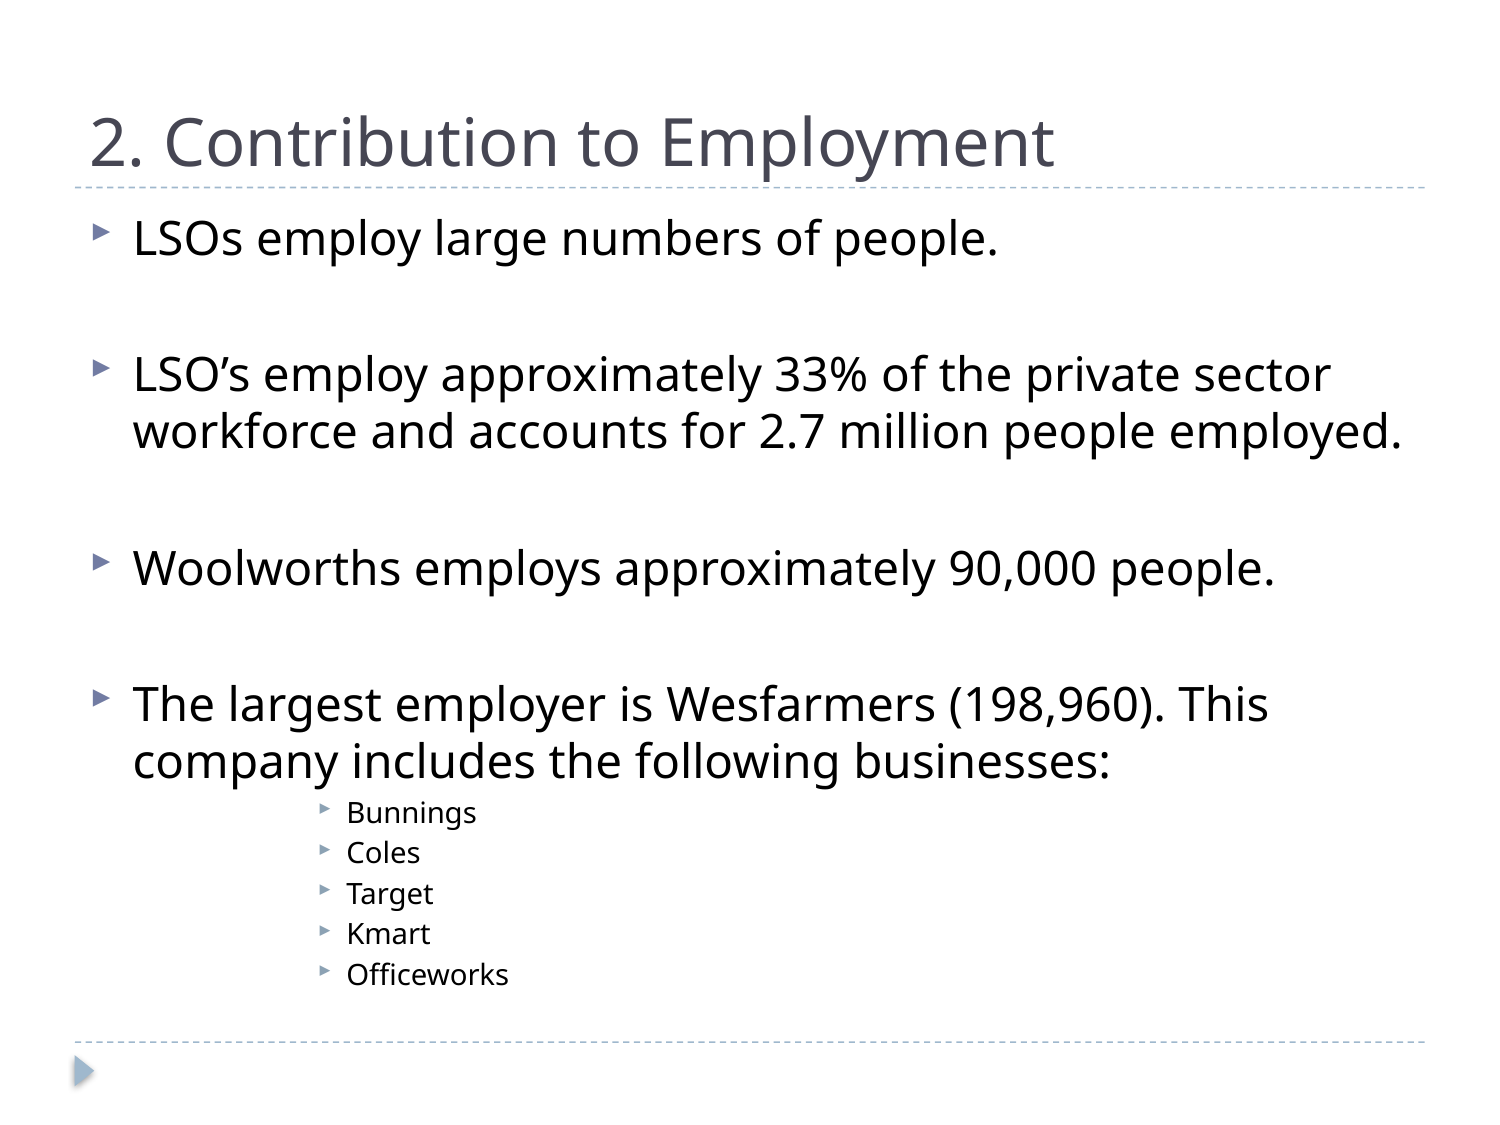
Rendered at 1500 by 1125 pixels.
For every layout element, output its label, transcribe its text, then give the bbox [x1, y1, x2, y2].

list LSOs employ large numbers of people. LSO’s employ approximately 33% of the private sector workforce and accounts for 2.7 million people employed. Woolworths employs approximately 90,000 people. The largest employer is Wesfarmers (198,960). This company includes the following businesses: Bunnings Coles Target Kmart Officeworks [75, 200, 1425, 1010]
title 2. Contribution to Employment [75, 24, 1425, 188]
